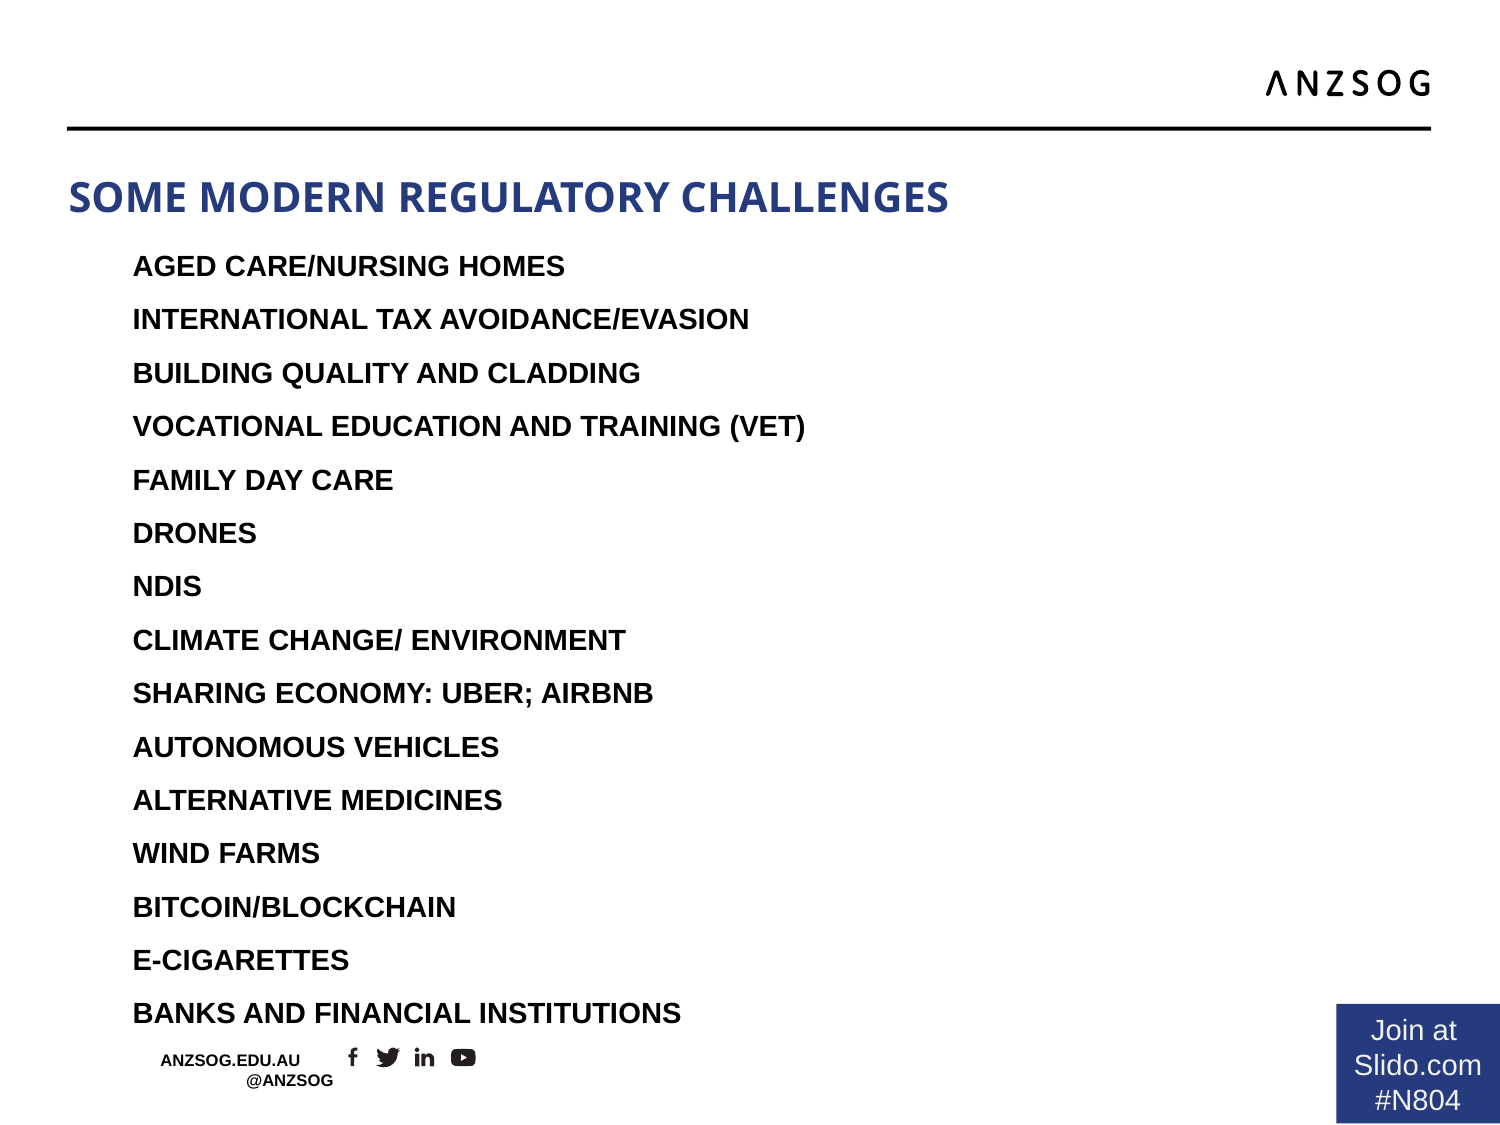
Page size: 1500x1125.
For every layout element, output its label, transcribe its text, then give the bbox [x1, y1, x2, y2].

text_box Join at Slido.com #N804 [1336, 1003, 1500, 1124]
title SOME MODERN REGULATORY CHALLENGES [53, 123, 1430, 230]
list AGED CARE/NURSING HOMES INTERNATIONAL TAX AVOIDANCE/EVASION BUILDING QUALITY AND CLADDING VOCATIONAL EDUCATION AND TRAINING (VET) FAMILY DAY CARE DRONES NDIS CLIMATE CHANGE/ ENVIRONMENT SHARING ECONOMY: UBER; AIRBNB AUTONOMOUS VEHICLES ALTERNATIVE MEDICINES WIND FARMS BITCOIN/BLOCKCHAIN E-CIGARETTES BANKS AND FINANCIAL INSTITUTIONS [117, 241, 1366, 1036]
